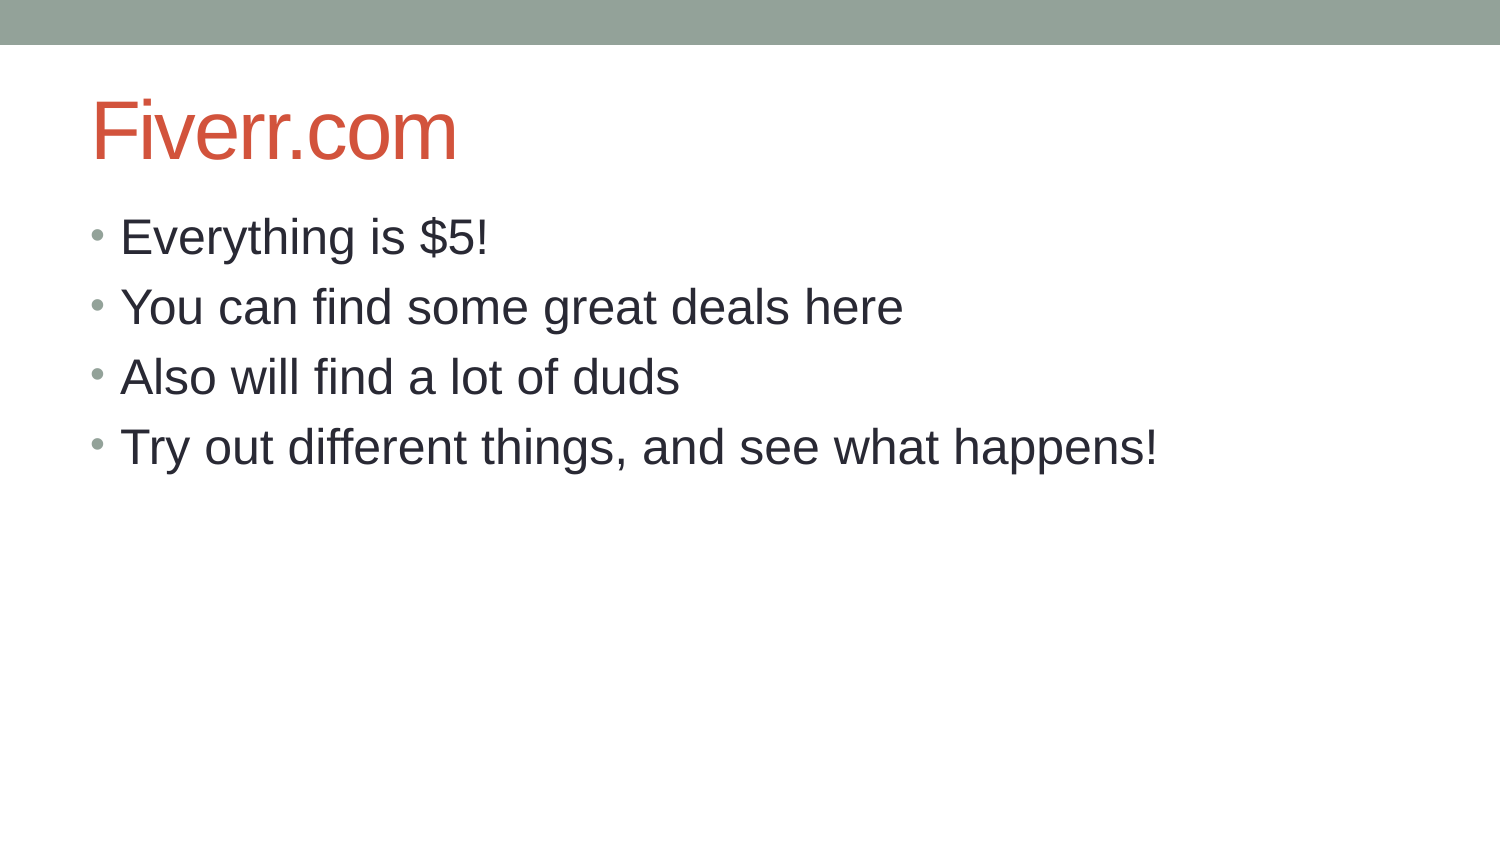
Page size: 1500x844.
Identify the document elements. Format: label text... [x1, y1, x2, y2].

list Everything is $5! You can find some great deals here Also will find a lot of duds Try out different things, and see what happens! [75, 196, 1425, 797]
title Fiverr.com [75, 65, 1425, 188]
